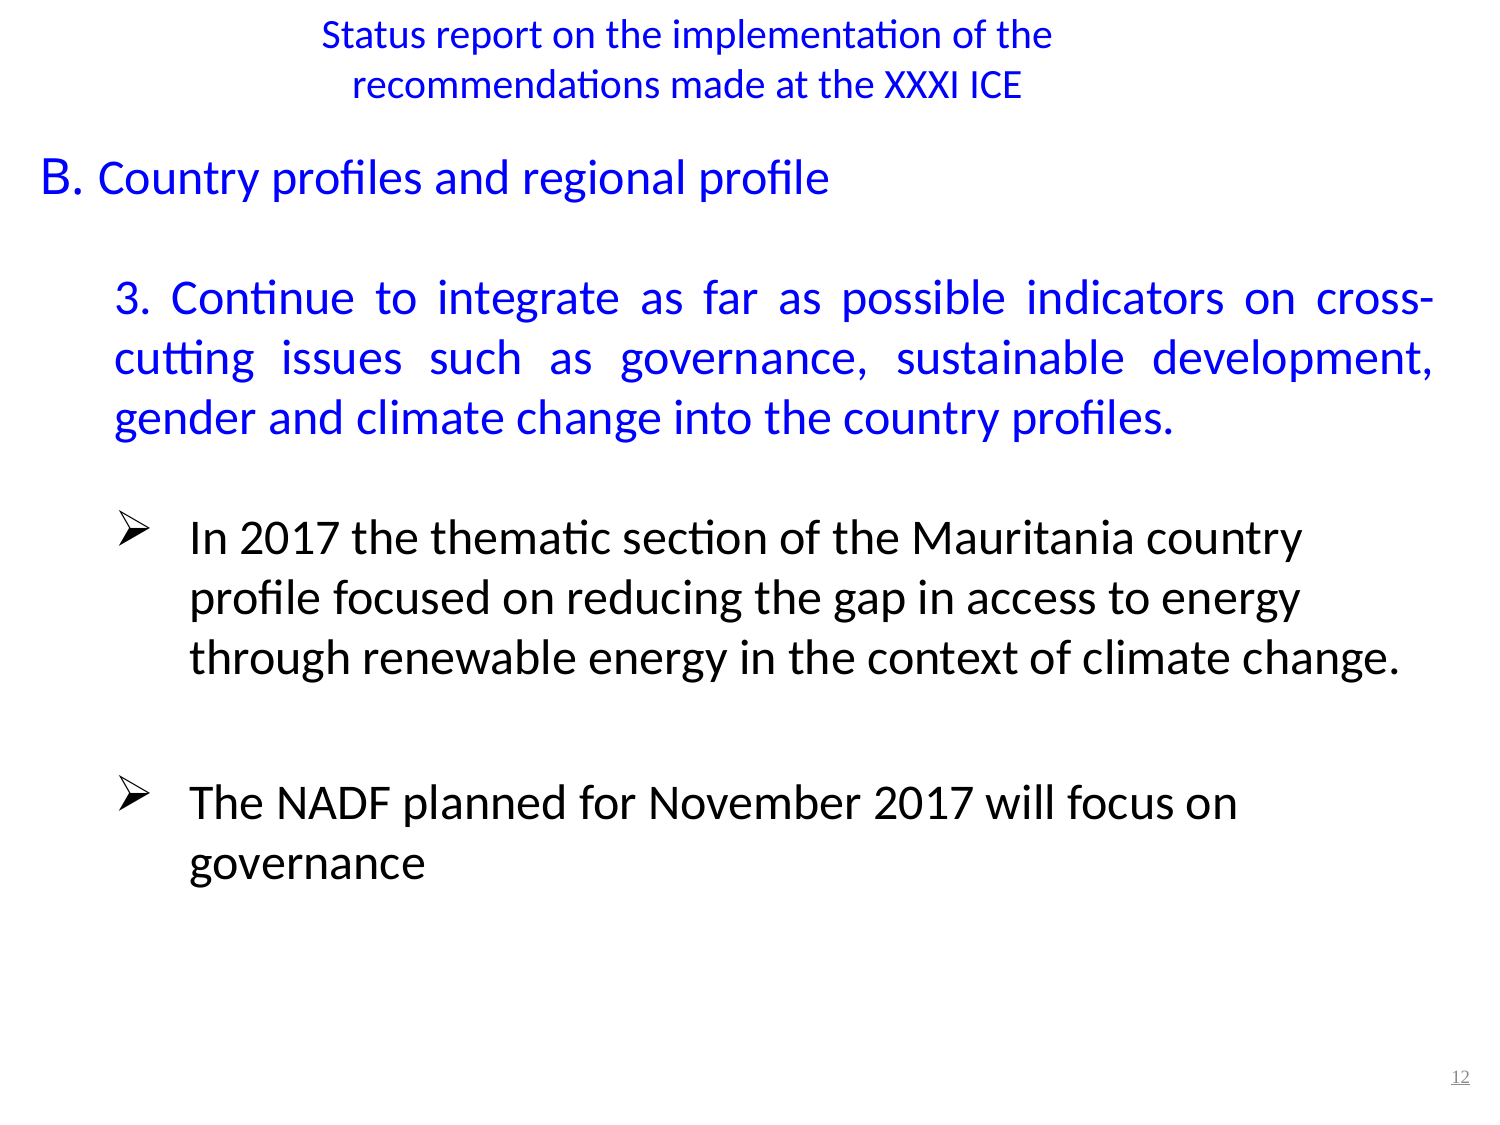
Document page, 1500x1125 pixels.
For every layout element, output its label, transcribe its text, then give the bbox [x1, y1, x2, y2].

text_box Status report on the implementation of the recommendations made at the XXXI ICE [300, 0, 1075, 115]
slide_number 12 [1422, 1045, 1486, 1106]
text_box B. Country profiles and regional profile 3. Continue to integrate as far as possible indicators on cross-cutting issues such as governance, sustainable development, gender and climate change into the country profiles. In 2017 the thematic section of the Mauritania country profile focused on reducing the gap in access to energy through renewable energy in the context of climate change. The NADF planned for November 2017 will focus on governance [24, 137, 1450, 898]
